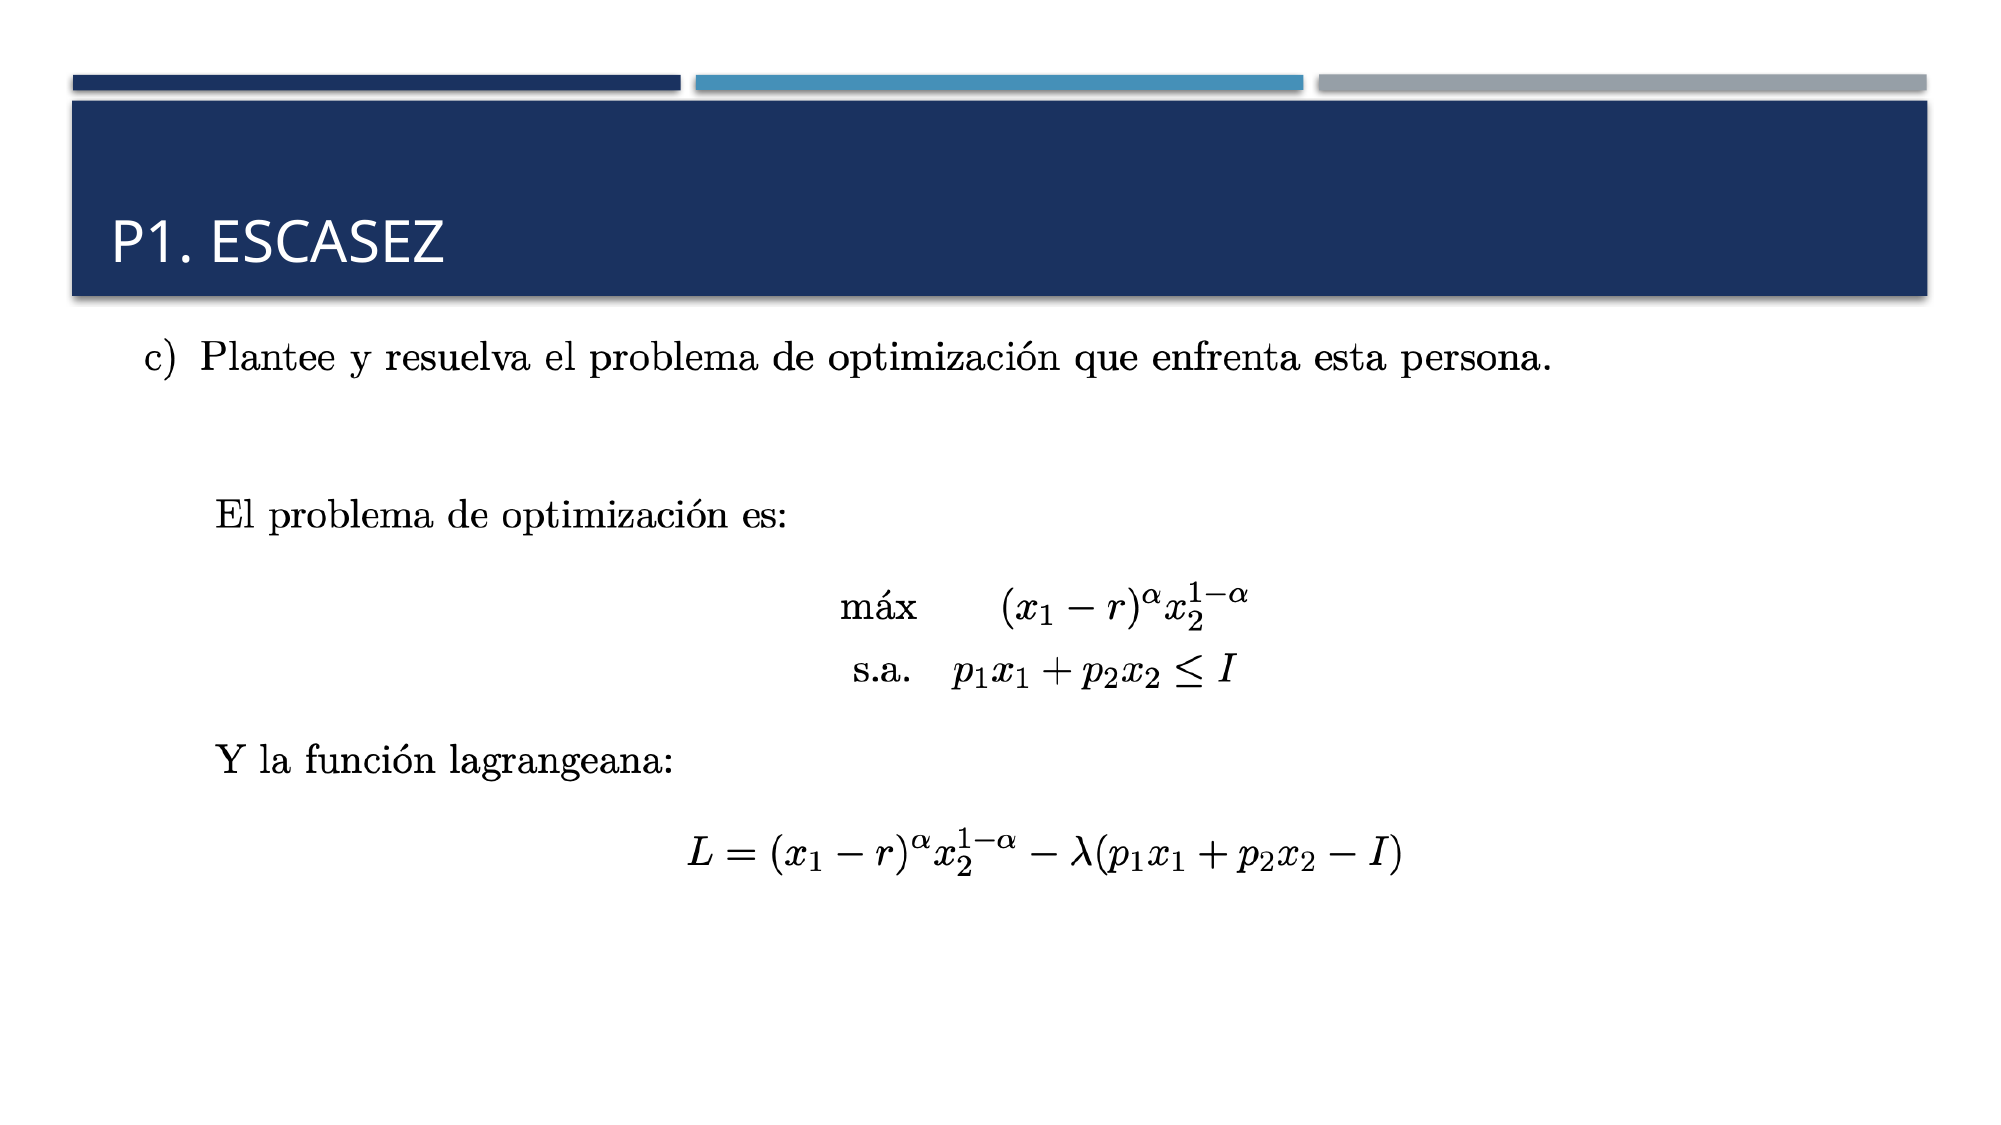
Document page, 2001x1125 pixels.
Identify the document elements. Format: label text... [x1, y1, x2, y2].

title P1. Escasez [95, 115, 1905, 282]
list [94, 318, 1906, 392]
picture [94, 475, 1927, 905]
